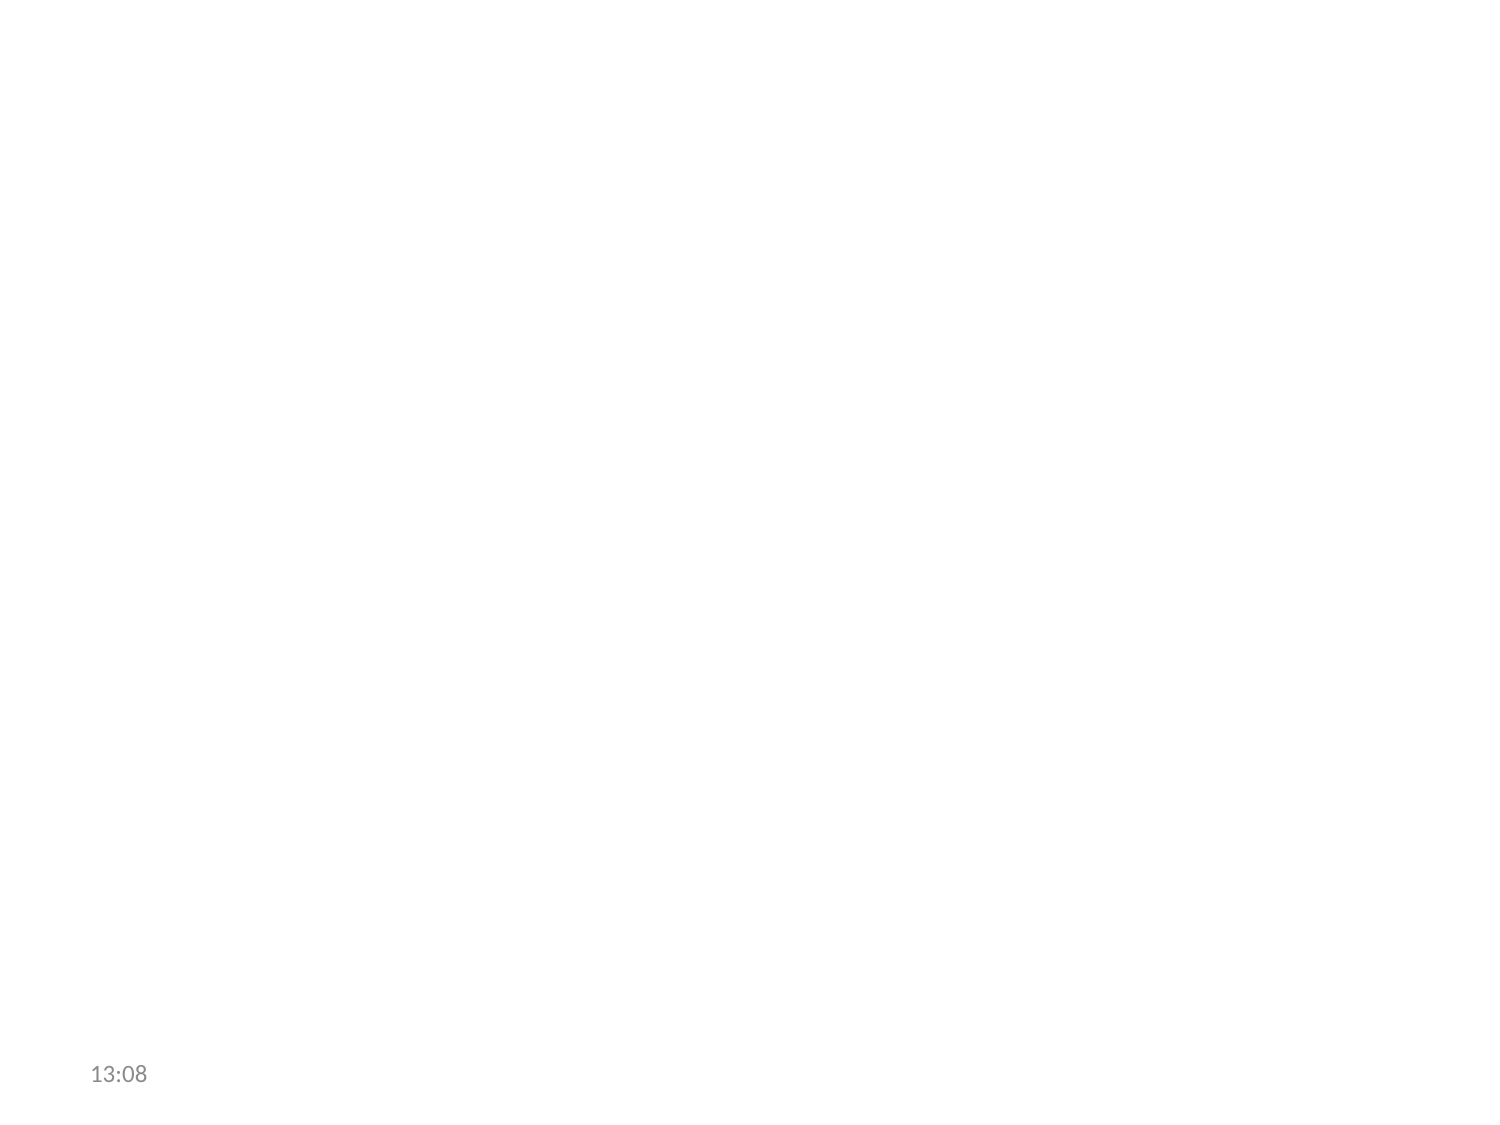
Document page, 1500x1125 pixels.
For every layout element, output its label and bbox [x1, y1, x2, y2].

slide_number [75, 1042, 425, 1103]
